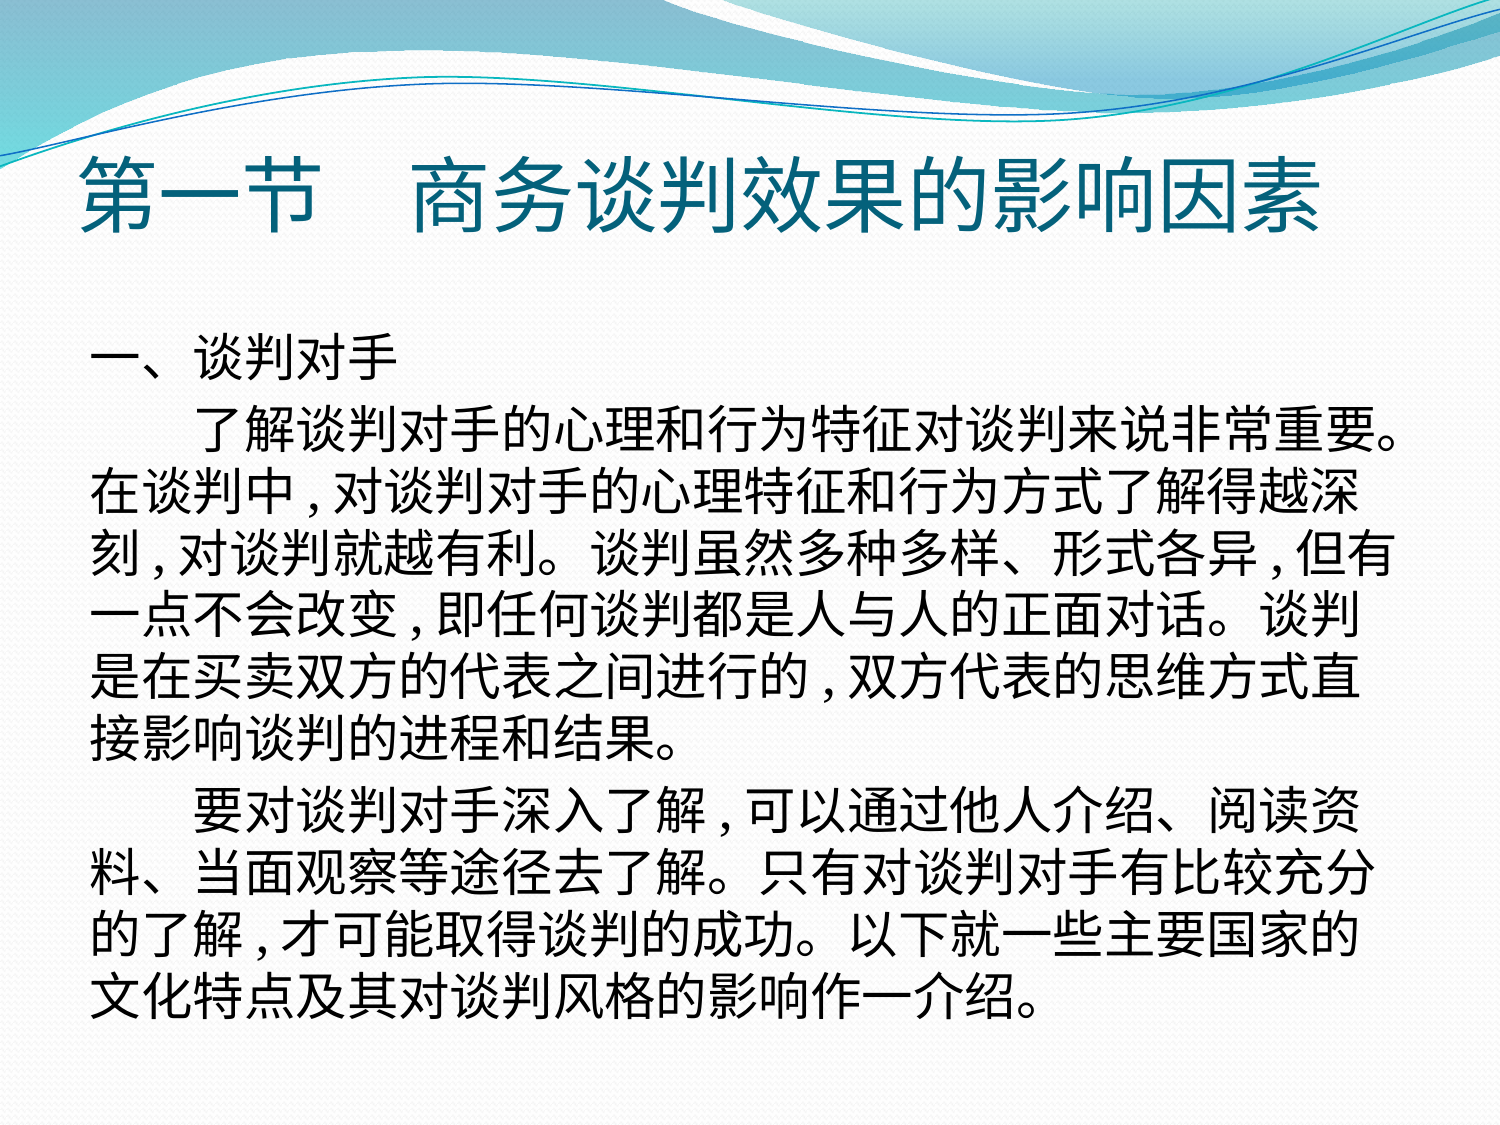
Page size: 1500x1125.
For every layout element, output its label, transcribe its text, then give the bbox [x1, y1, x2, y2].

title 第一节 商务谈判效果的影响因素 [75, 115, 1425, 244]
list 一、谈判对手 了解谈判对手的心理和行为特征对谈判来说非常重要。在谈判中,对谈判对手的心理特征和行为方式了解得越深刻,对谈判就越有利。谈判虽然多种多样、形式各异,但有一点不会改变,即任何谈判都是人与人的正面对话。谈判是在买卖双方的代表之间进行的,双方代表的思维方式直接影响谈判的进程和结果。 要对谈判对手深入了解,可以通过他人介绍、阅读资料、当面观察等途径去了解。只有对谈判对手有比较充分的了解,才可能取得谈判的成功。以下就一些主要国家的文化特点及其对谈判风格的影响作一介绍。 [75, 317, 1425, 1038]
